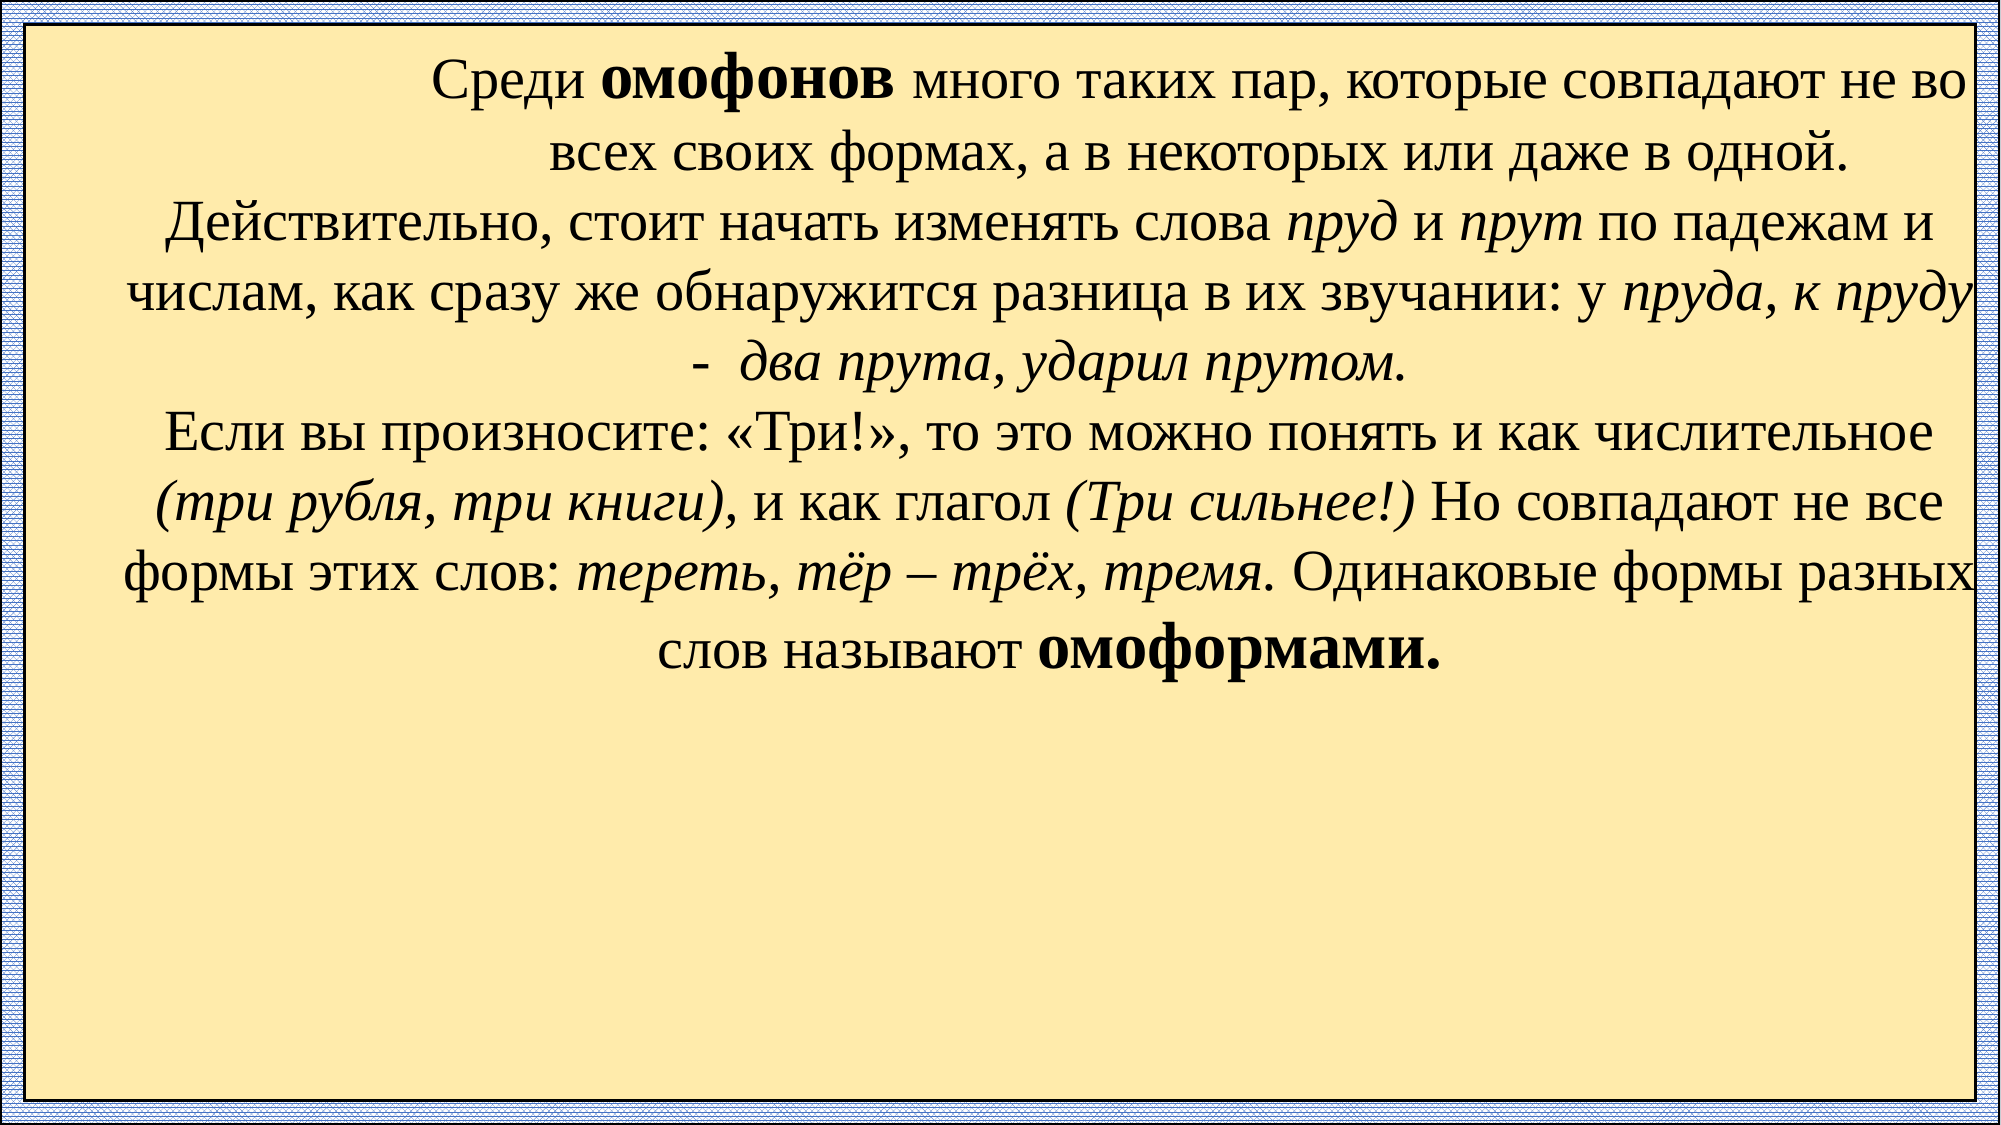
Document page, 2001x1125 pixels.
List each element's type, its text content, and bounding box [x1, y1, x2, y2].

text_box Среди омофонов много таких пар, которые совпадают не во всех своих формах, а в некоторых или даже в одной. Действительно, стоит начать изменять слова пруд и прут по падежам и числам, как сразу же обнаружится разница в их звучании: у пруда, к пруду - два прута, ударил прутом. Если вы произносите: «Три!», то это можно понять и как числительное (три рубля, три книги), и как глагол (Три сильнее!) Но совпадают не все формы этих слов: тереть, тёр – трёх, тремя. Одинаковые формы разных слов называют омоформами. [99, 24, 2000, 690]
